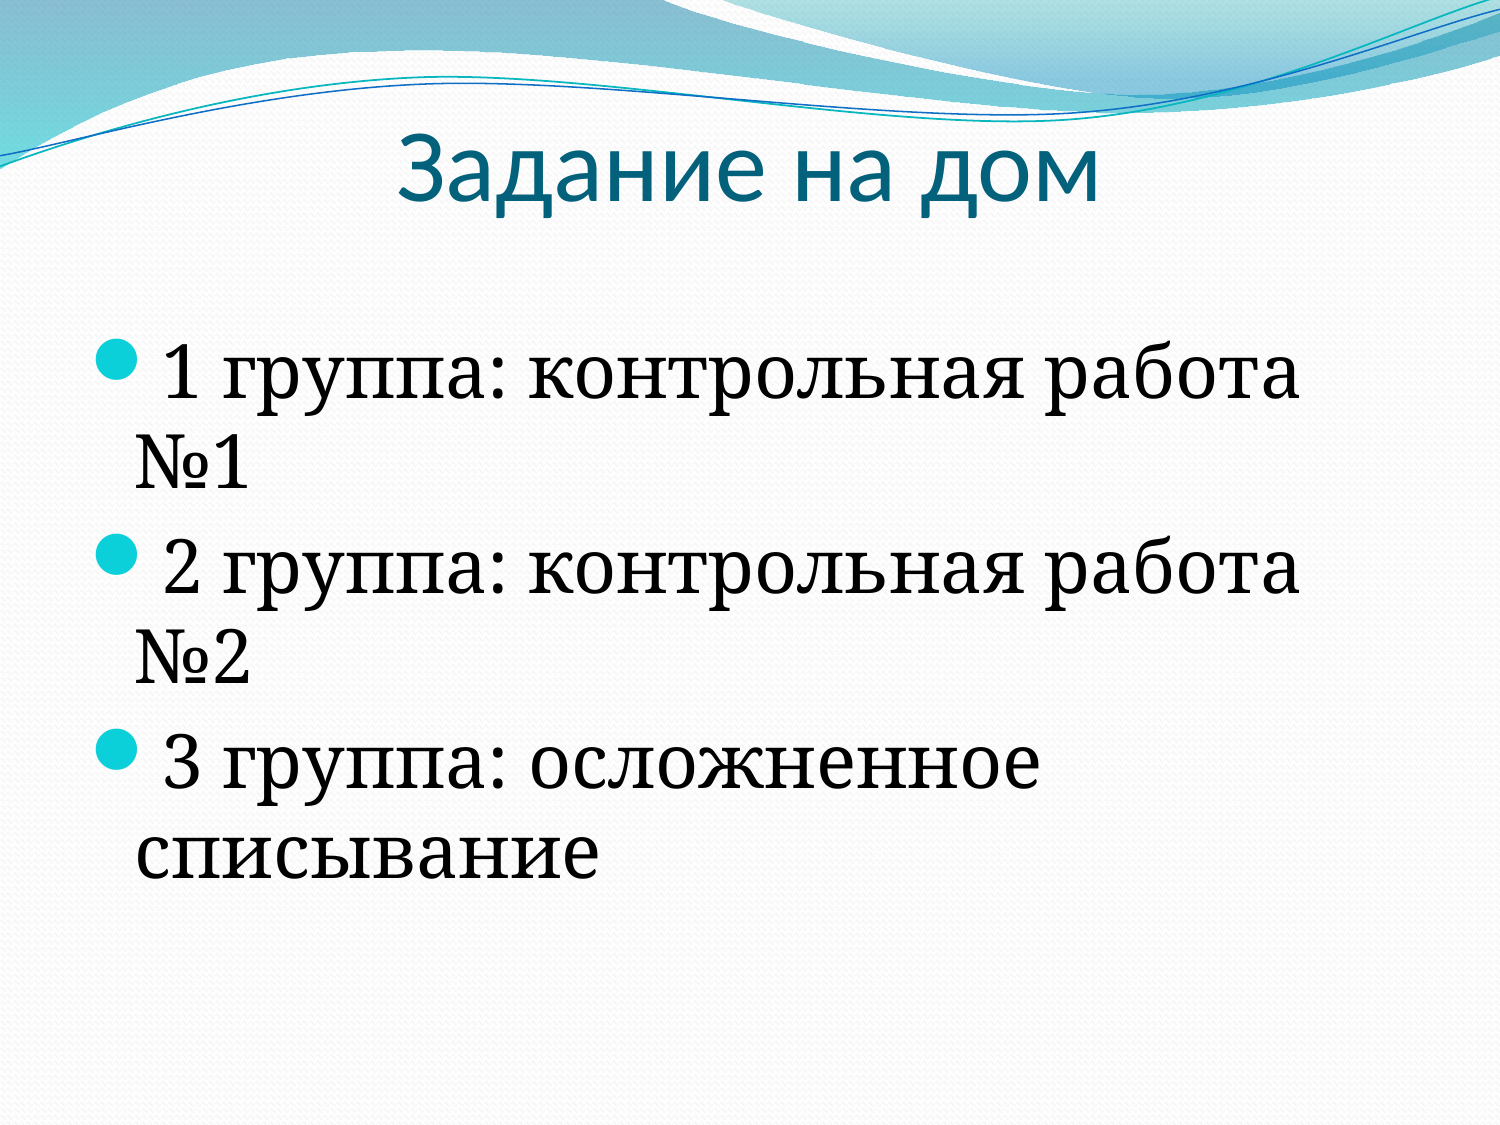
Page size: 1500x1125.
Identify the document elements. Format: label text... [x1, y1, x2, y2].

title Задание на дом [75, 82, 1425, 223]
list 1 группа: контрольная работа №1 2 группа: контрольная работа №2 3 группа: осложненное списывание [75, 316, 1425, 1038]
